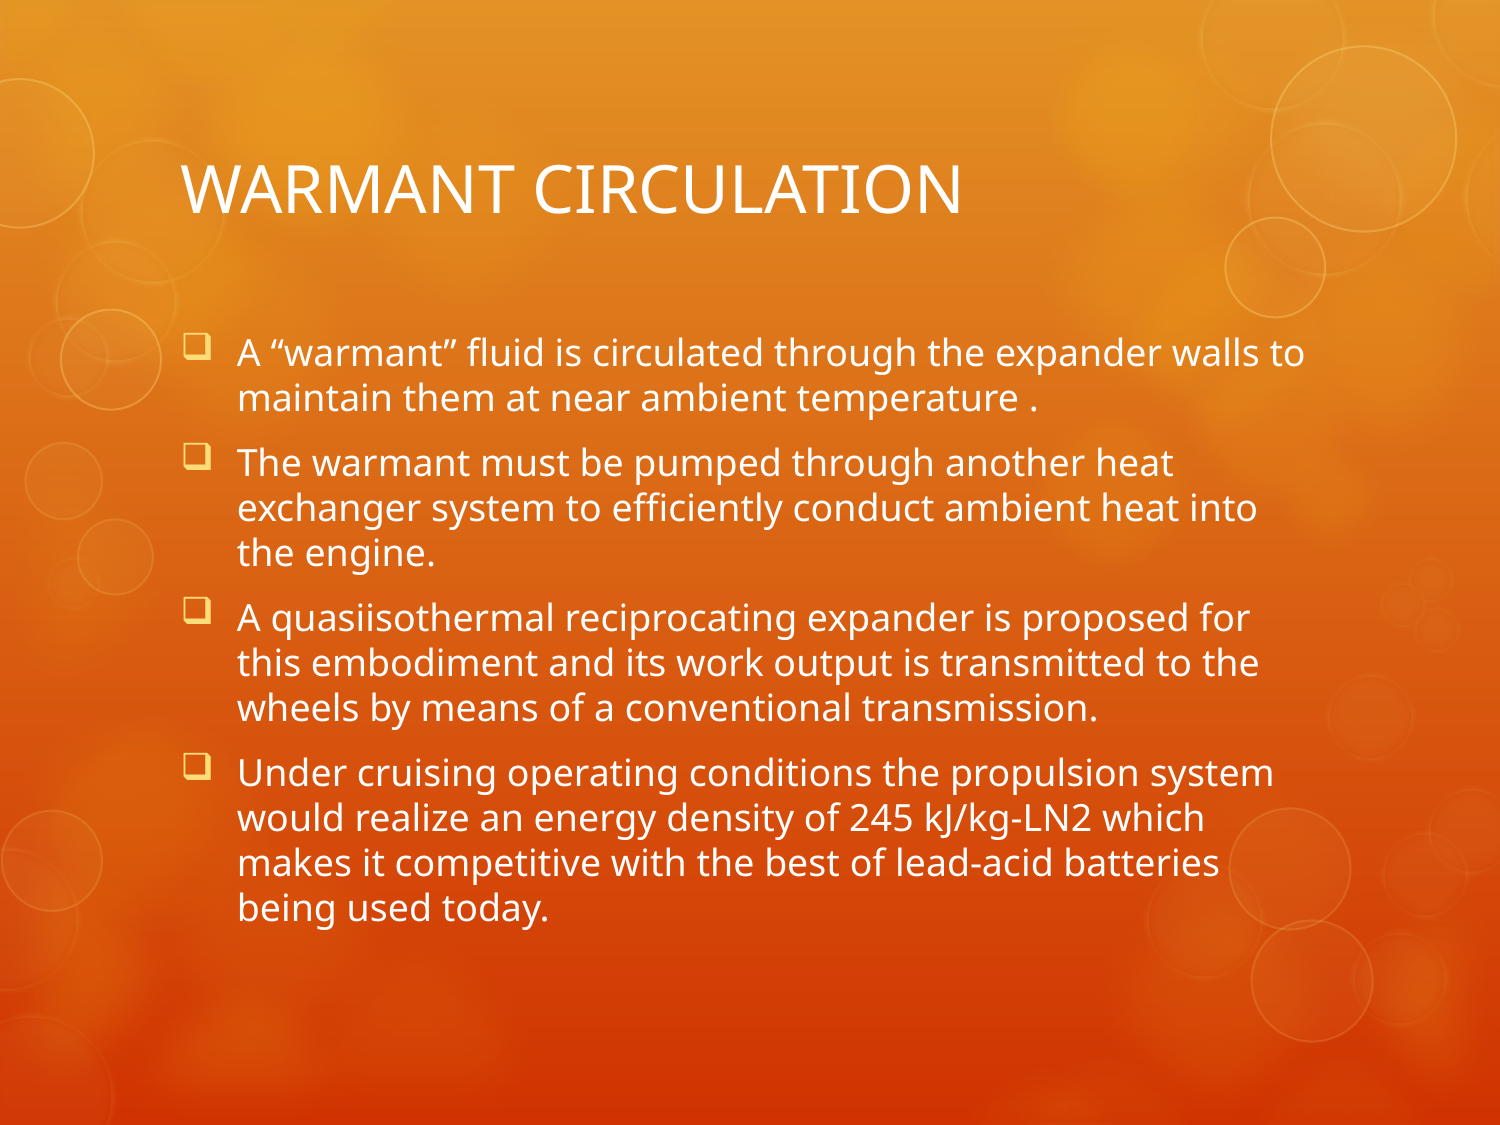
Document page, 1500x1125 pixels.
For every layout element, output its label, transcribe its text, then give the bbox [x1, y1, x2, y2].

list A “warmant” fluid is circulated through the expander walls to maintain them at near ambient temperature . The warmant must be pumped through another heat exchanger system to efficiently conduct ambient heat into the engine. A quasiisothermal reciprocating expander is proposed for this embodiment and its work output is transmitted to the wheels by means of a conventional transmission. Under cruising operating conditions the propulsion system would realize an energy density of 245 kJ/kg-LN2 which makes it competitive with the best of lead-acid batteries being used today. [165, 296, 1335, 962]
title WARMANT CIRCULATION [165, 110, 1335, 263]
